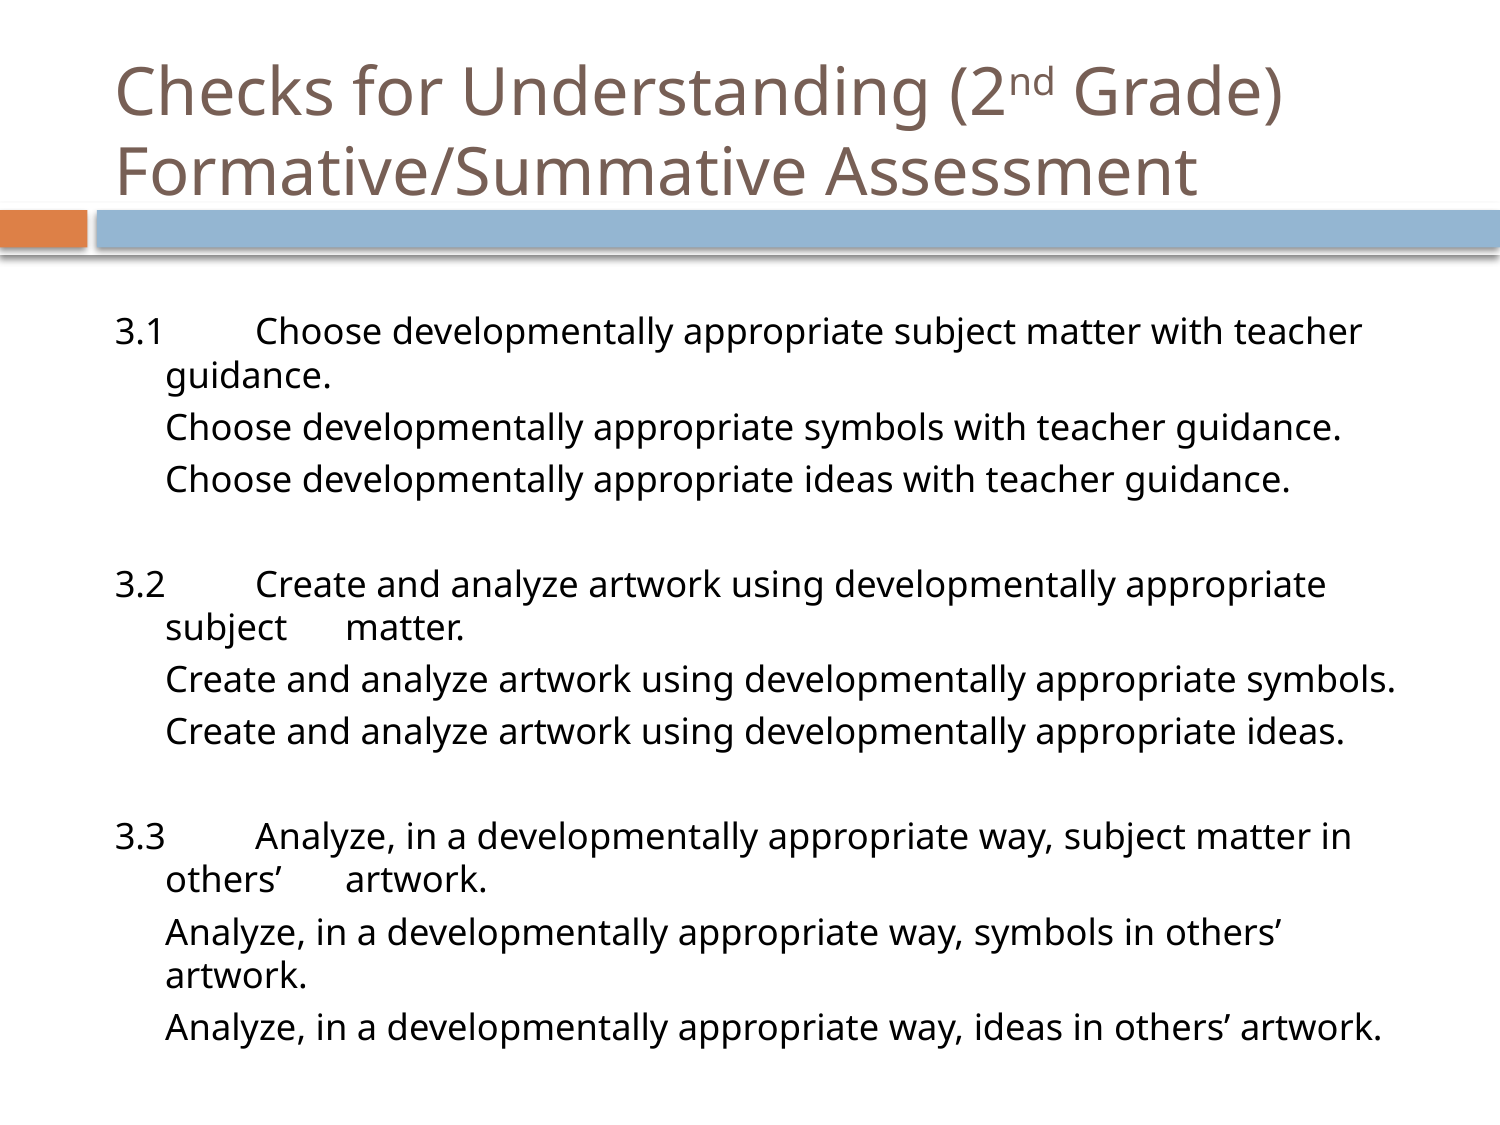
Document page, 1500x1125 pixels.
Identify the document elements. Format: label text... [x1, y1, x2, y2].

title Checks for Understanding (2nd Grade) Formative/Summative Assessment [99, 0, 1438, 258]
list 3.1 Choose developmentally appropriate subject matter with teacher guidance. Choose developmentally appropriate symbols with teacher guidance. Choose developmentally appropriate ideas with teacher guidance. 3.2 Create and analyze artwork using developmentally appropriate subject matter. Create and analyze artwork using developmentally appropriate symbols. Create and analyze artwork using developmentally appropriate ideas. 3.3 Analyze, in a developmentally appropriate way, subject matter in others’ artwork. Analyze, in a developmentally appropriate way, symbols in others’ artwork. Analyze, in a developmentally appropriate way, ideas in others’ artwork. [99, 295, 1438, 1056]
